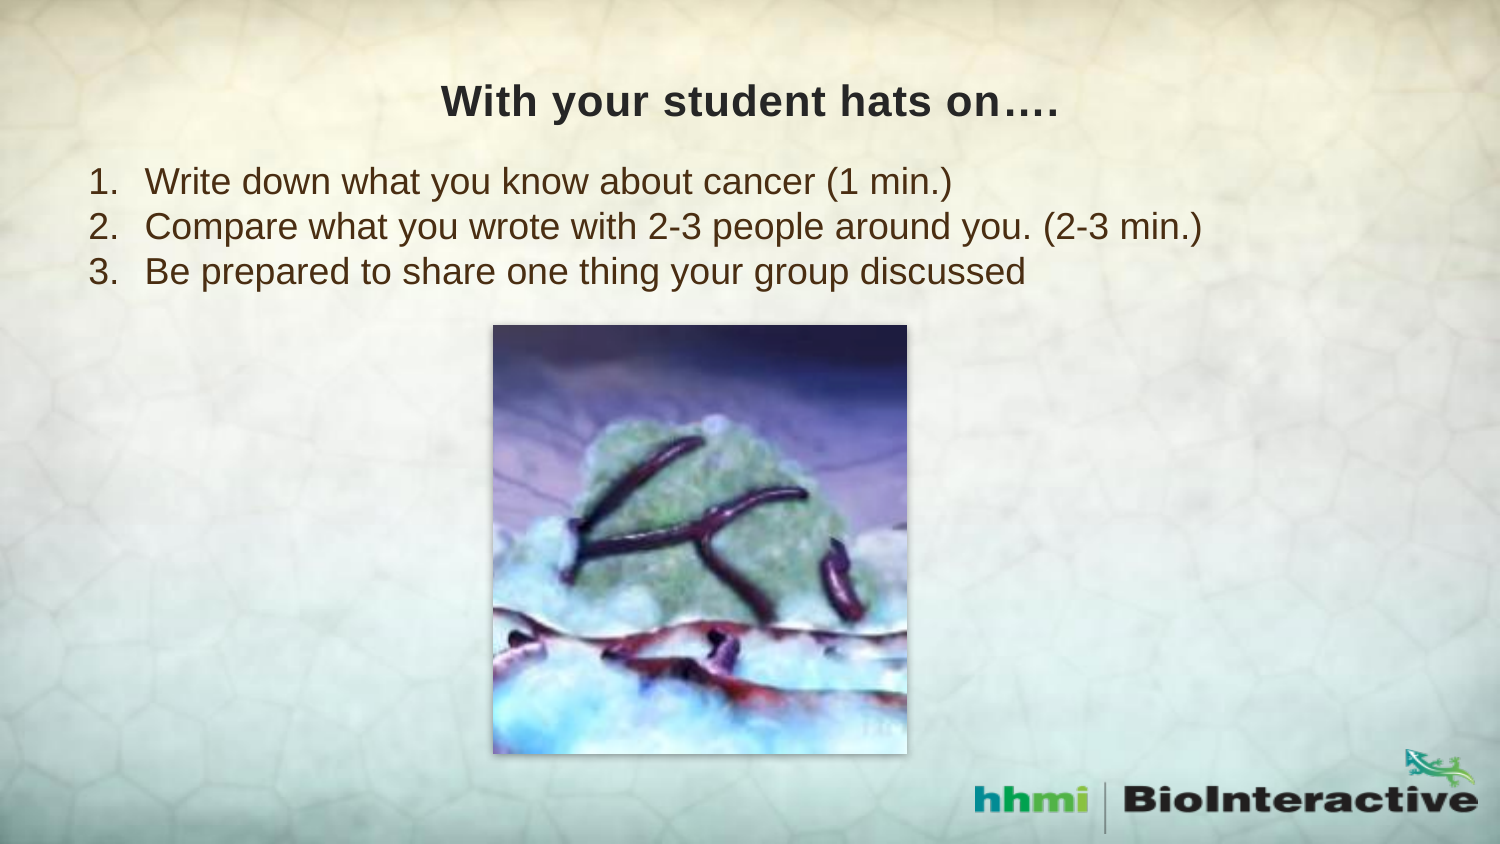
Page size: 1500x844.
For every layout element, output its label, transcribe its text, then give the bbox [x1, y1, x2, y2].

picture [0, 0, 1500, 844]
list Write down what you know about cancer (1 min.) Compare what you wrote with 2-3 people around you. (2-3 min.) Be prepared to share one thing your group discussed [75, 150, 1400, 732]
title With your student hats on…. [99, 65, 1400, 150]
